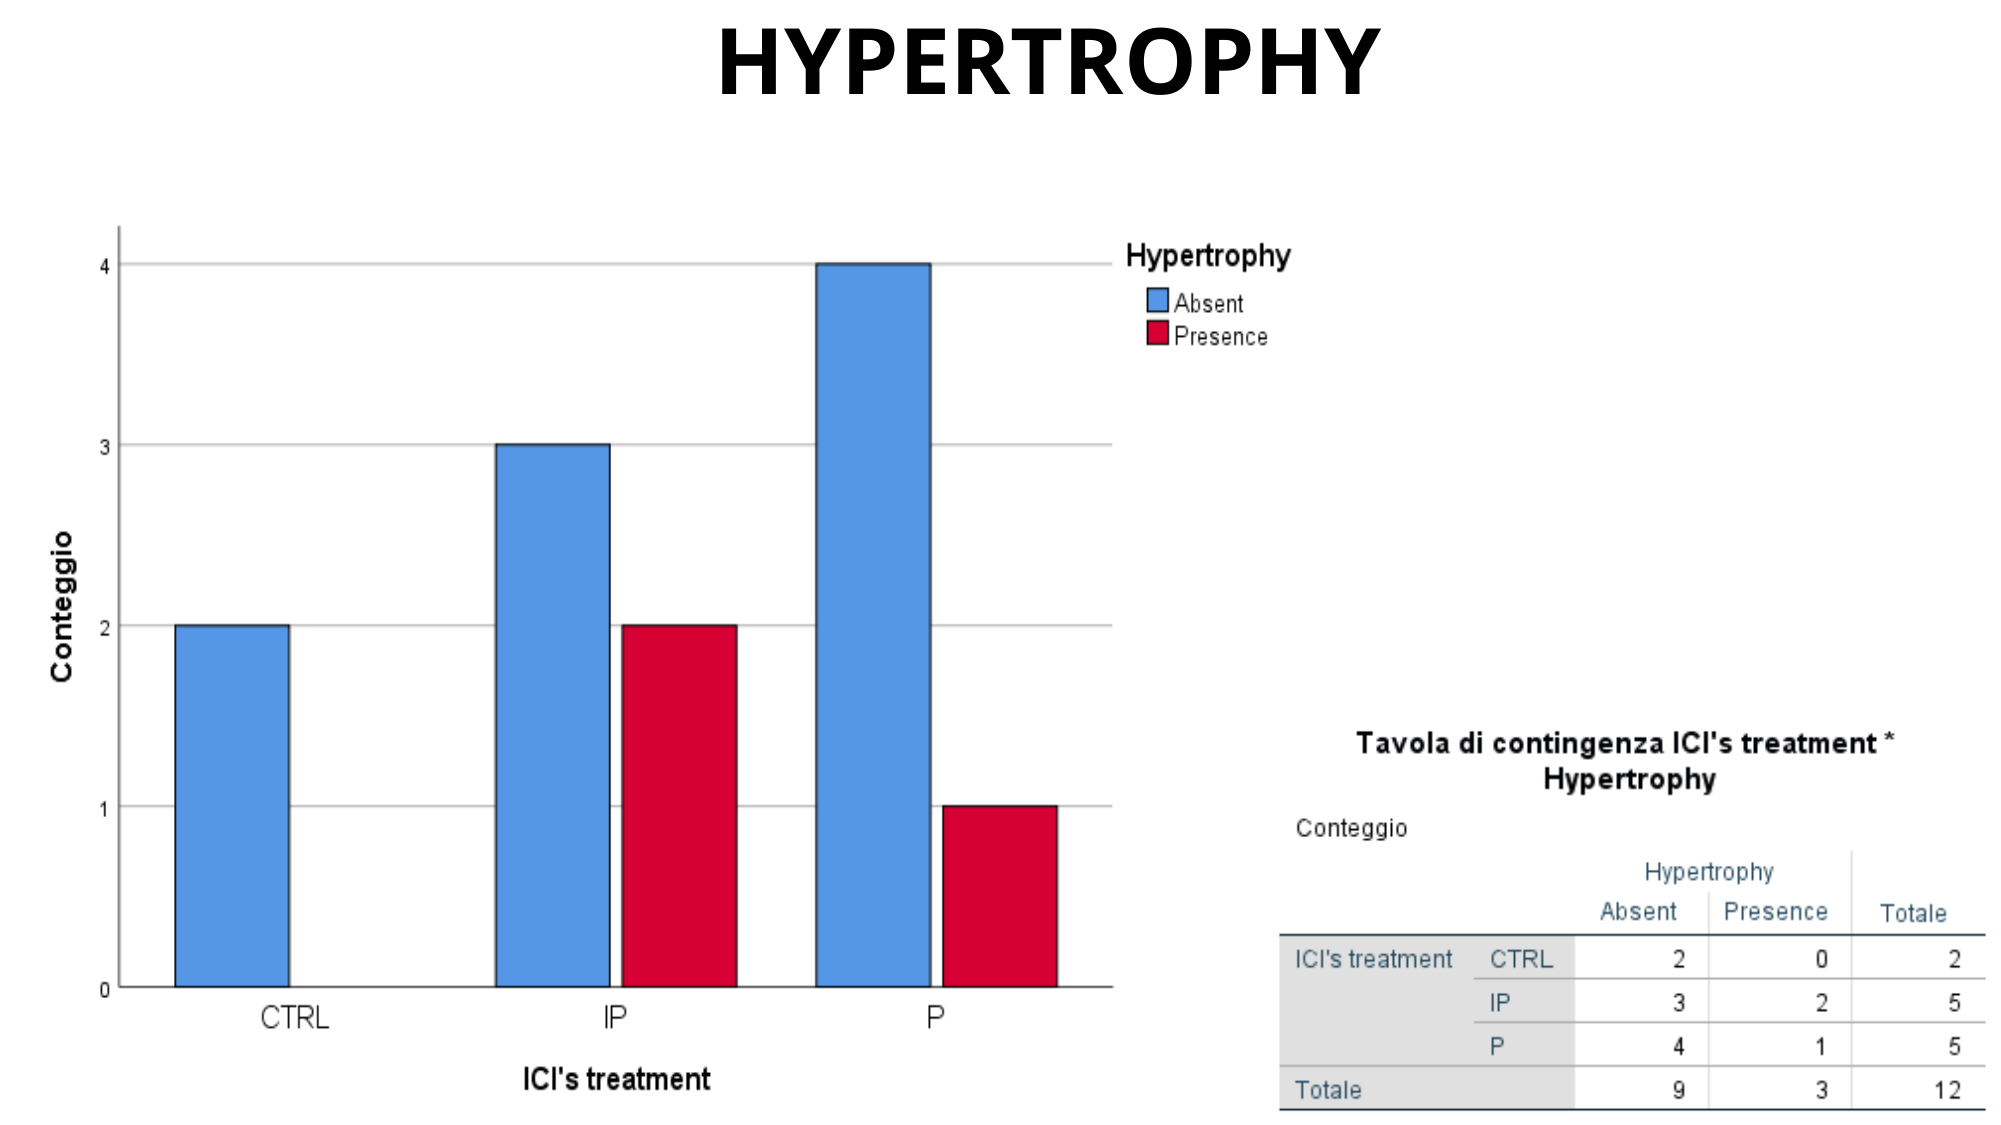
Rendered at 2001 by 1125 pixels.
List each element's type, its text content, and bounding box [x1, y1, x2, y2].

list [15, 224, 1309, 1125]
title HYPERTROPHY [186, 0, 1911, 130]
picture [1270, 712, 2000, 1125]
